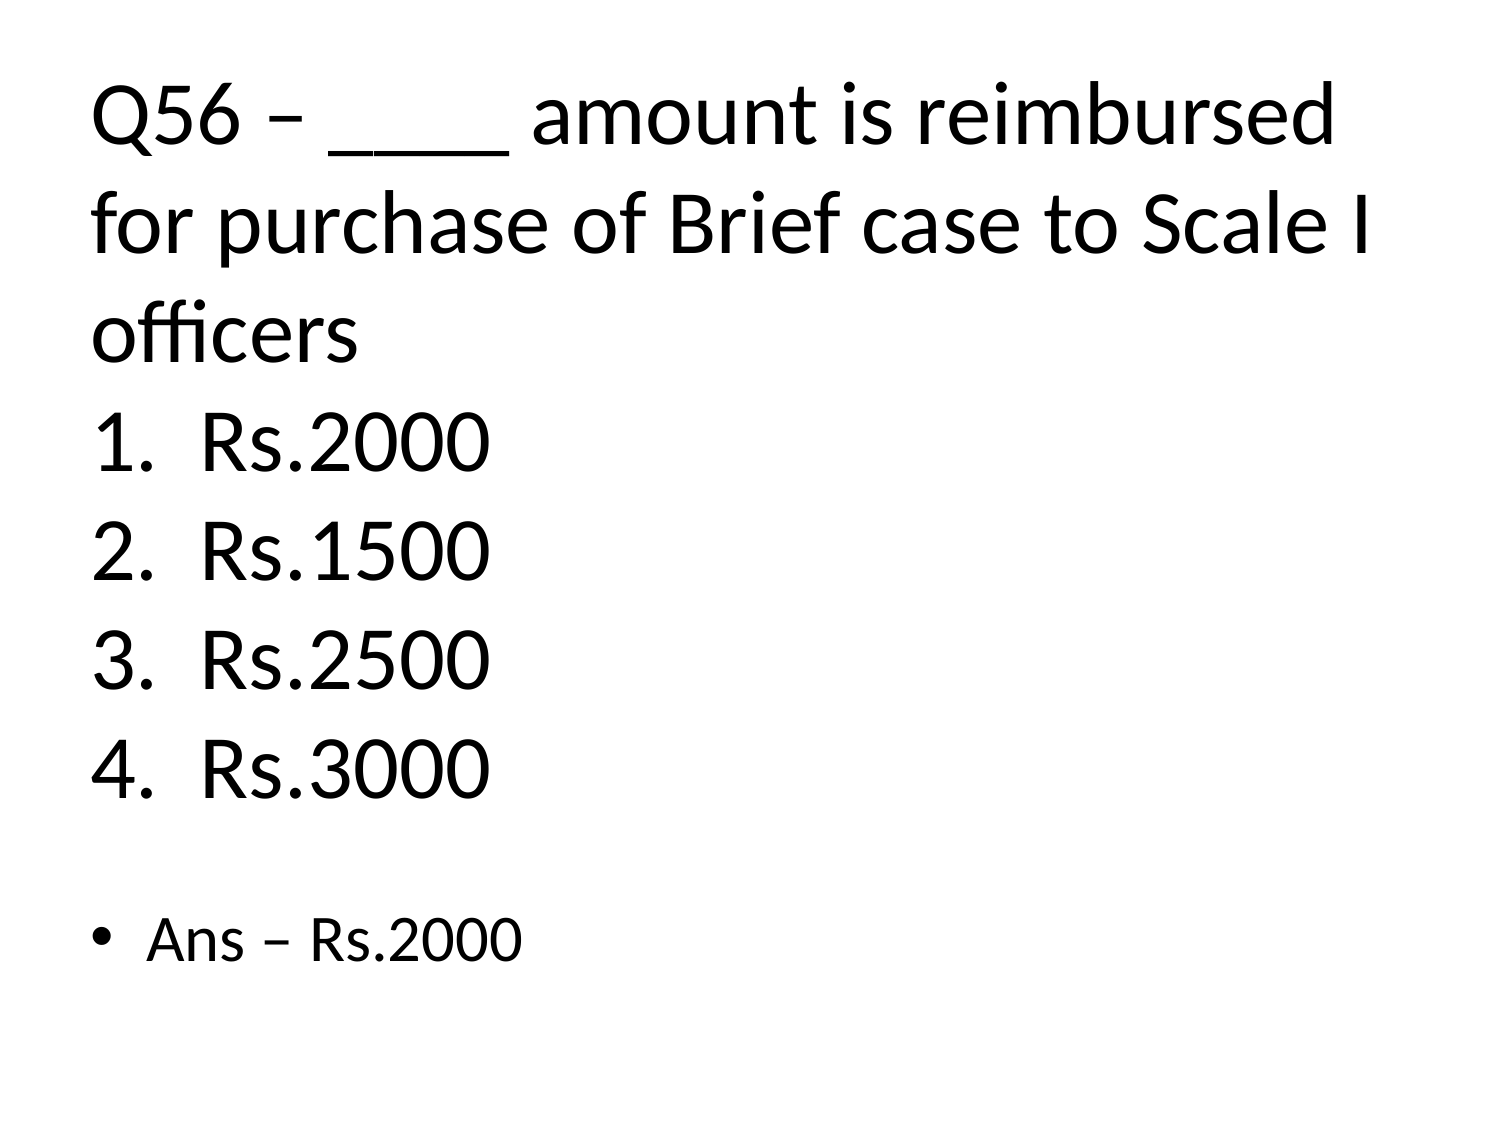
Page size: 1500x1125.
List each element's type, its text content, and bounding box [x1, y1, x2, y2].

list Ans – Rs.2000 [75, 887, 1425, 1005]
title Q56 – ____ amount is reimbursed for purchase of Brief case to Scale I officers 1. Rs.2000 2. Rs.1500 3. Rs.2500 4. Rs.3000 [75, 45, 1425, 825]
